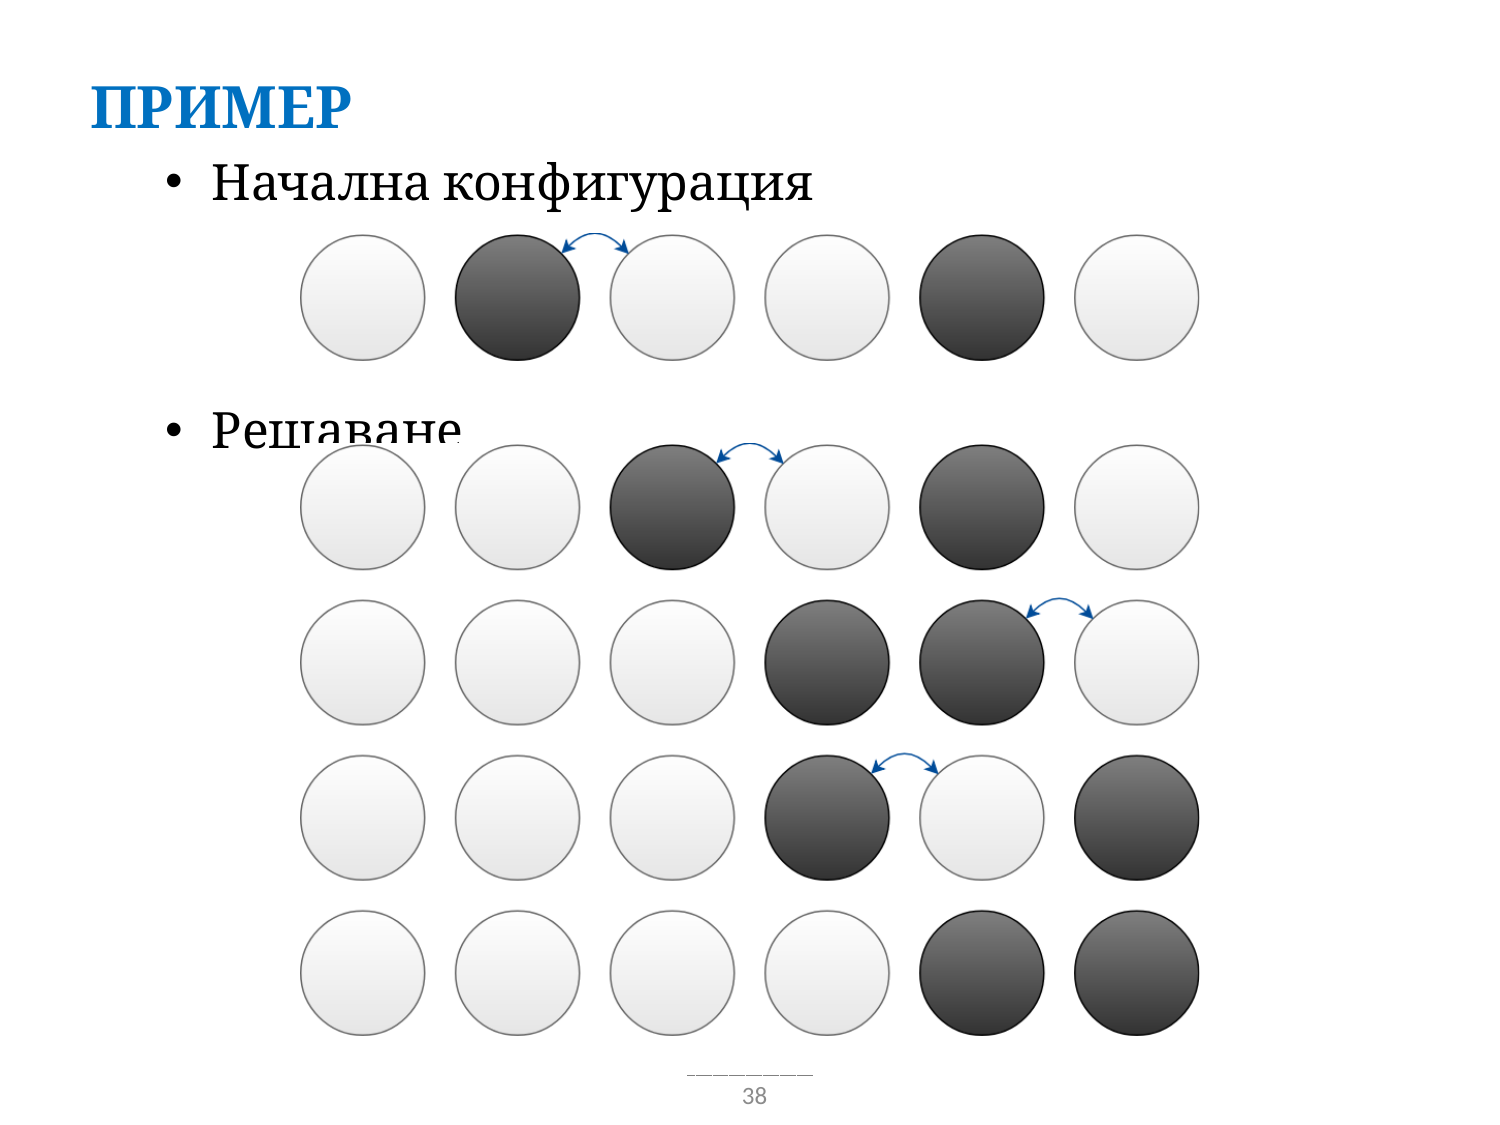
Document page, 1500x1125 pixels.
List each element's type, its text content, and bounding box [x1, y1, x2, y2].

picture [299, 233, 1201, 363]
picture [299, 443, 1201, 1038]
list Пример Начална конфигурация Решаване [75, 62, 1450, 1063]
slide_number 38 [579, 1065, 930, 1125]
